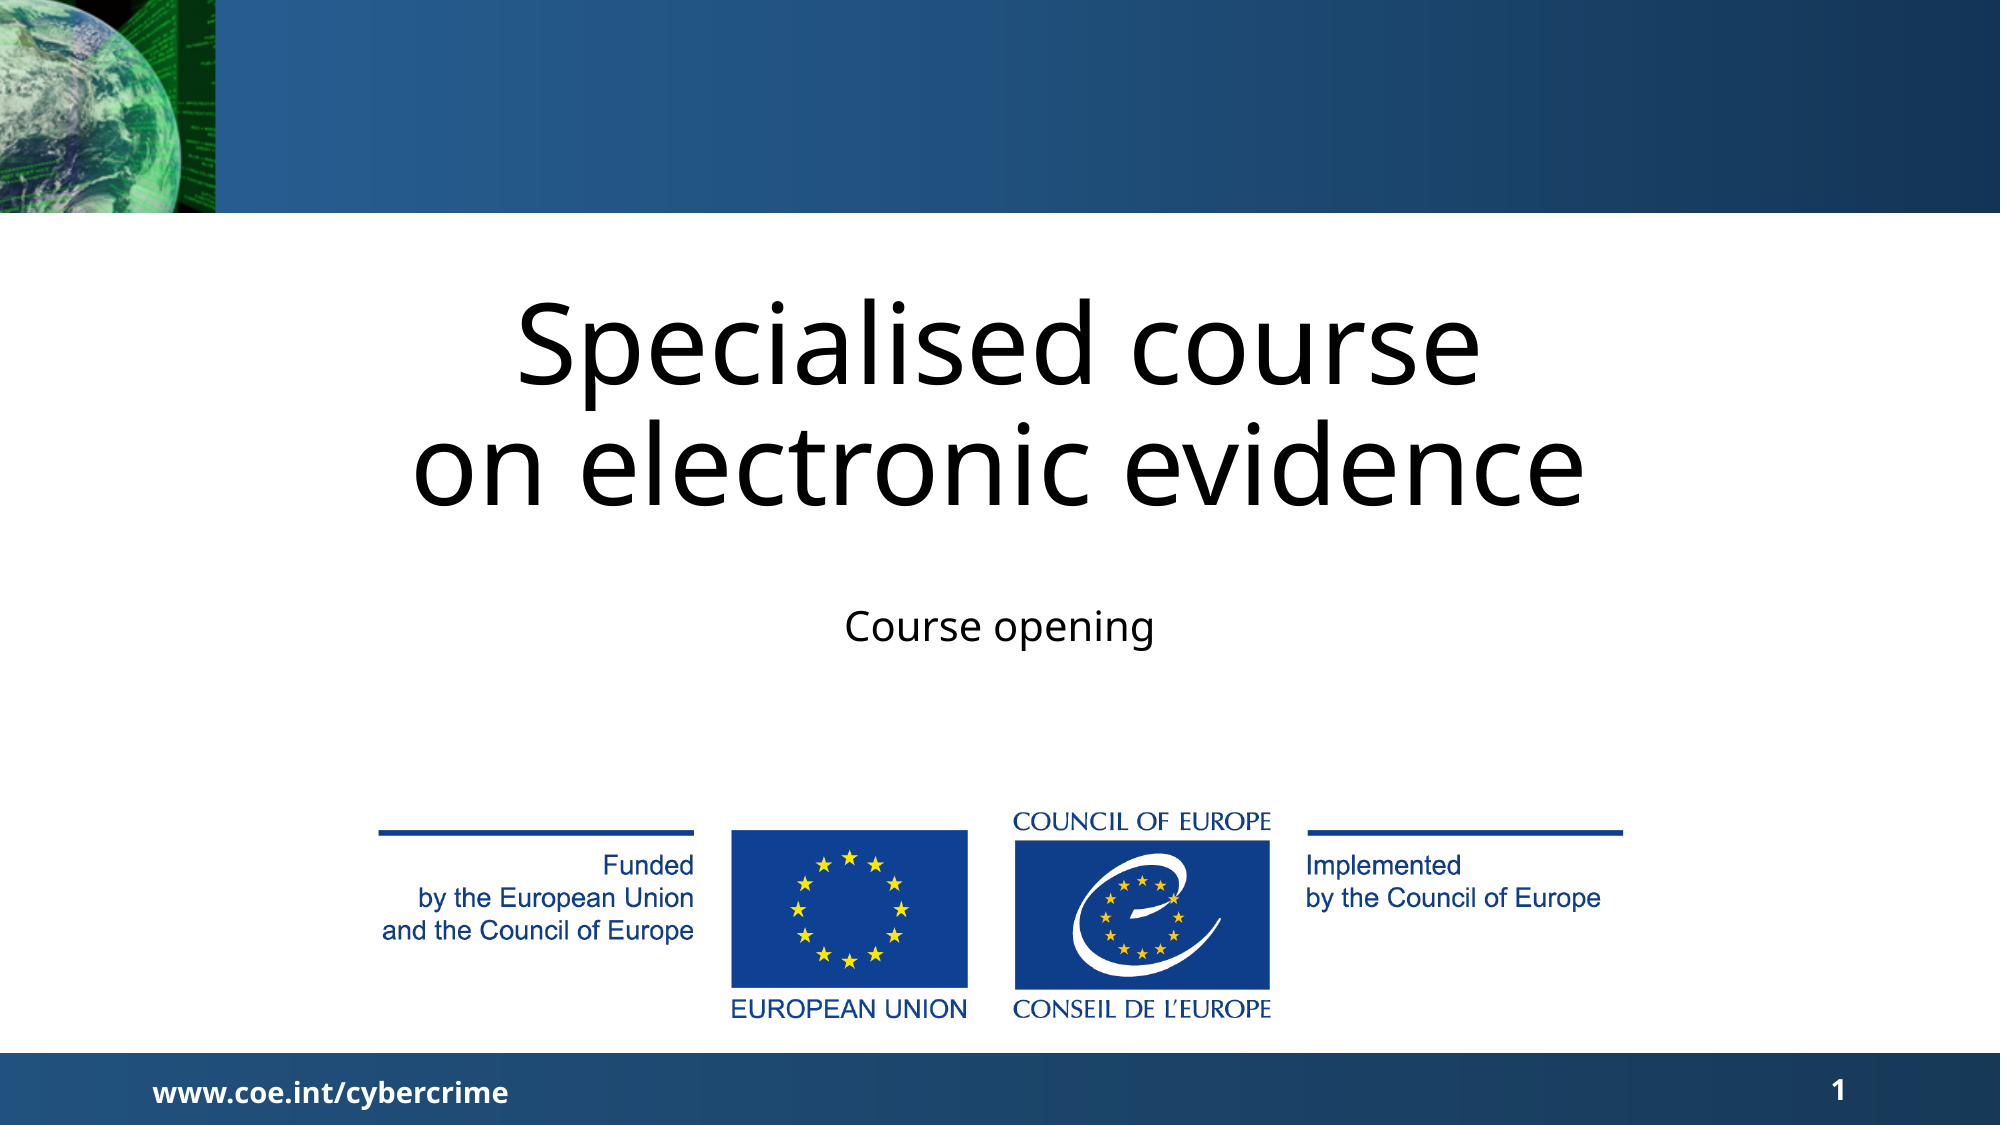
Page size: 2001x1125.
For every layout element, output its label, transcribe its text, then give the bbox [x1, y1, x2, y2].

picture [0, 0, 2000, 213]
title Specialised course on electronic evidence [249, 281, 1750, 538]
picture [376, 810, 1624, 1020]
subtitle Course opening [249, 598, 1750, 770]
slide_number www.coe.int/cybercrime [137, 1061, 588, 1122]
slide_number 1 [1412, 1061, 1863, 1122]
